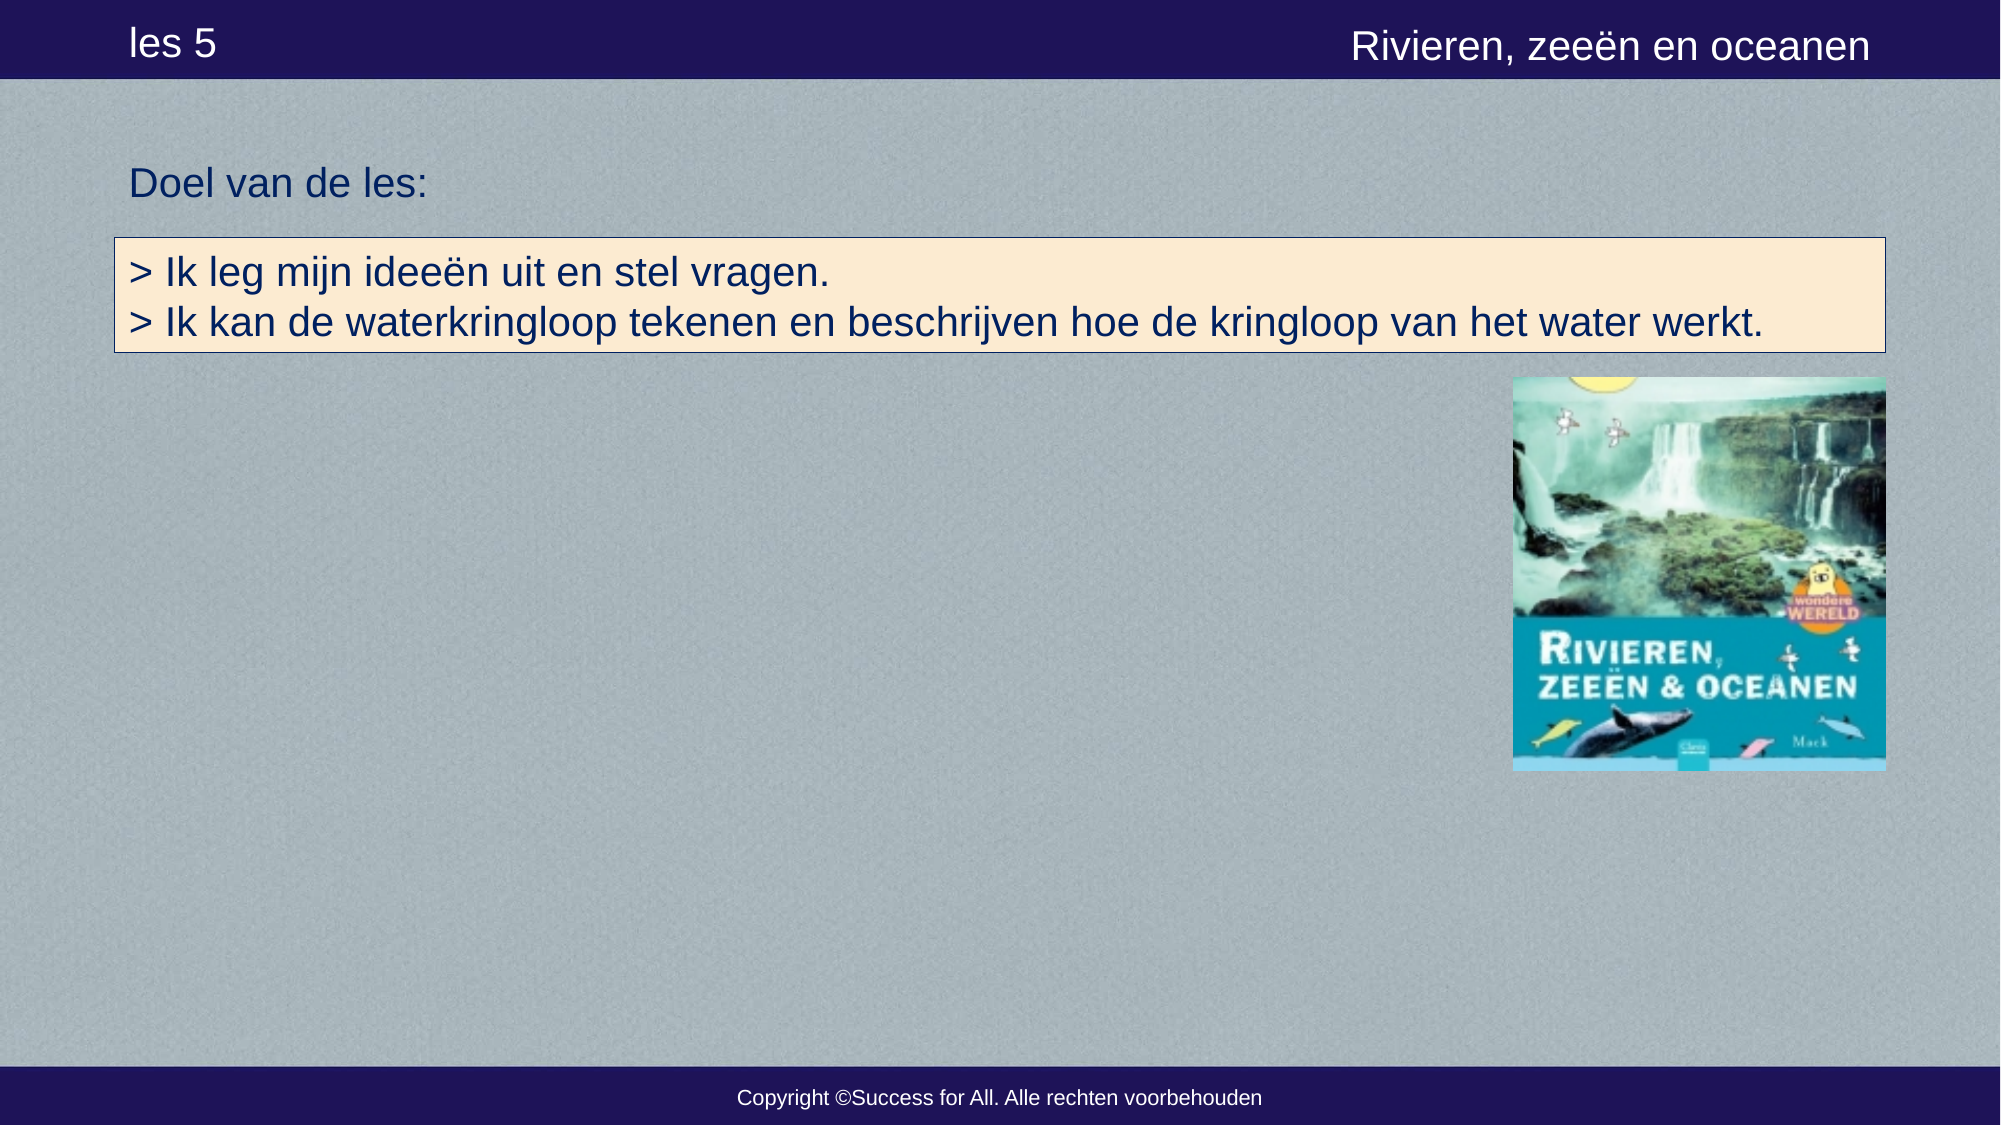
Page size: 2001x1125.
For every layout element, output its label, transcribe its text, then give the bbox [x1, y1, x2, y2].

text_box les 5 [114, 8, 354, 73]
text_box Copyright ©Success for All. Alle rechten voorbehouden [0, 1076, 2000, 1125]
picture [0, 0, 2001, 1125]
text_box Rivieren, zeeën en oceanen [1000, 11, 1886, 76]
text_box Doel van de les: [113, 148, 1635, 214]
text_box > Ik leg mijn ideeën uit en stel vragen. > Ik kan de waterkringloop tekenen en beschrijven hoe de kringloop van het water werkt. [114, 237, 1886, 353]
